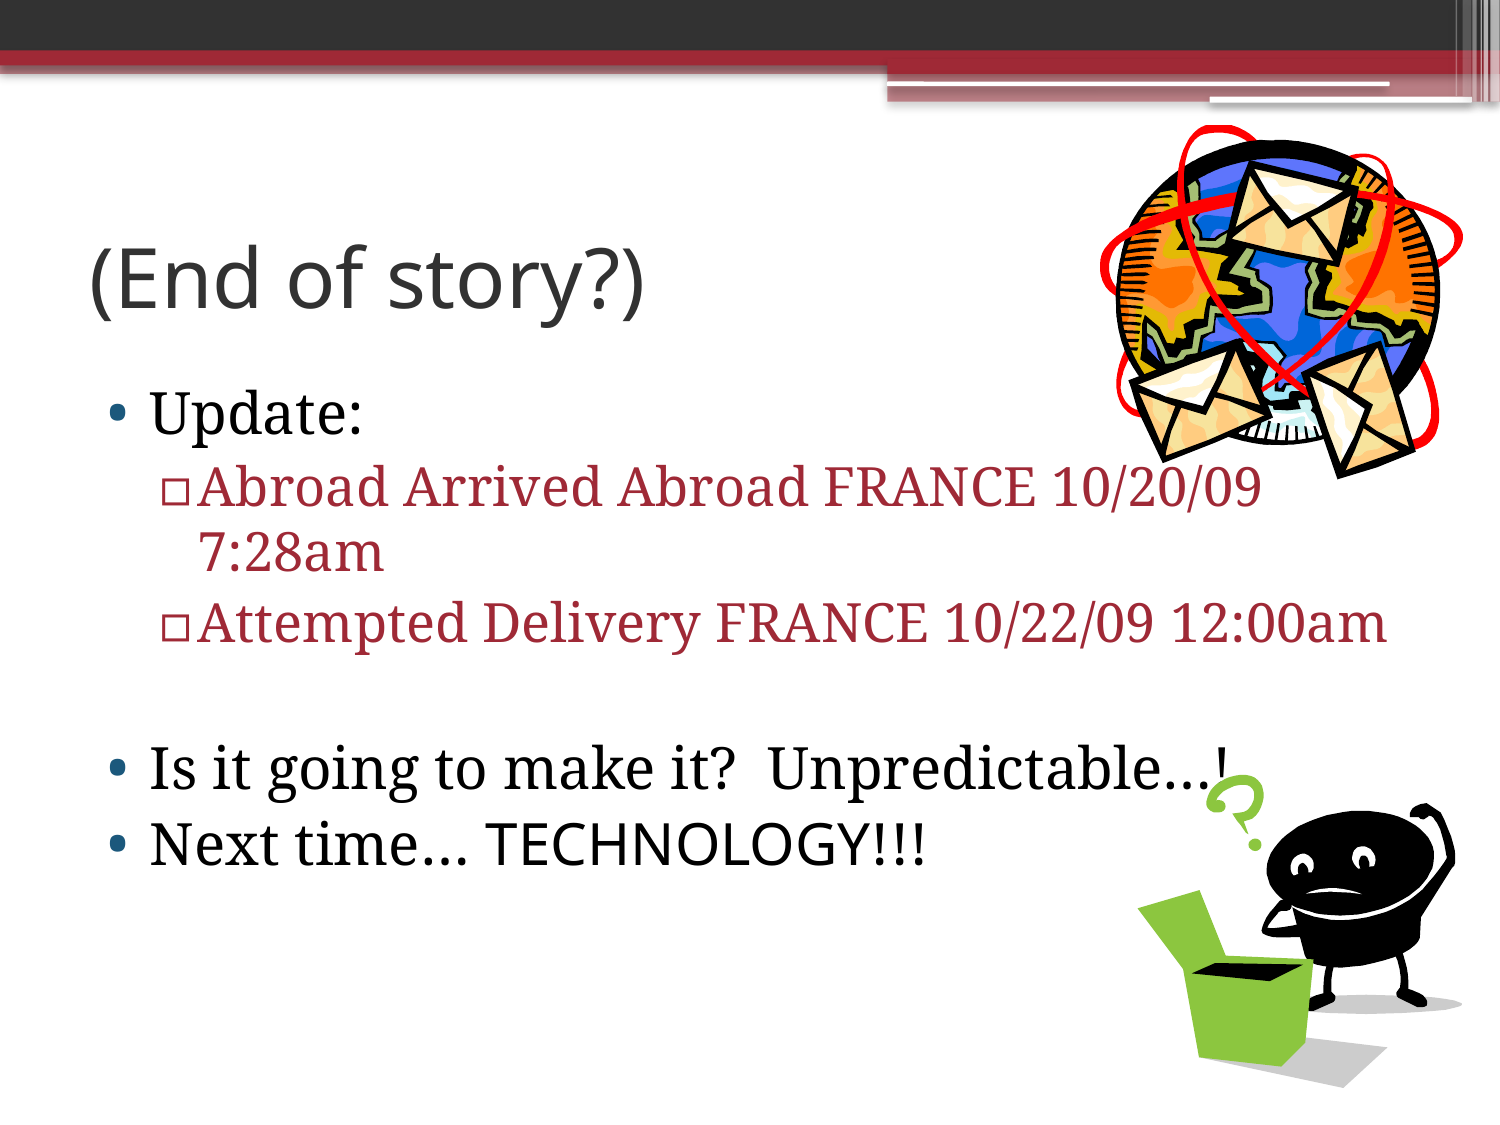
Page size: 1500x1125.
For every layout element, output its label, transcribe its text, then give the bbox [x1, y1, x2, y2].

title (End of story?) [75, 187, 1093, 363]
picture [1137, 774, 1463, 1089]
picture [1099, 124, 1467, 483]
list Update: Abroad Arrived Abroad FRANCE 10/20/09 7:28am Attempted Delivery FRANCE 10/22/09 12:00am Is it going to make it? Unpredictable…! Next time… TECHNOLOGY!!! [75, 368, 1425, 1079]
